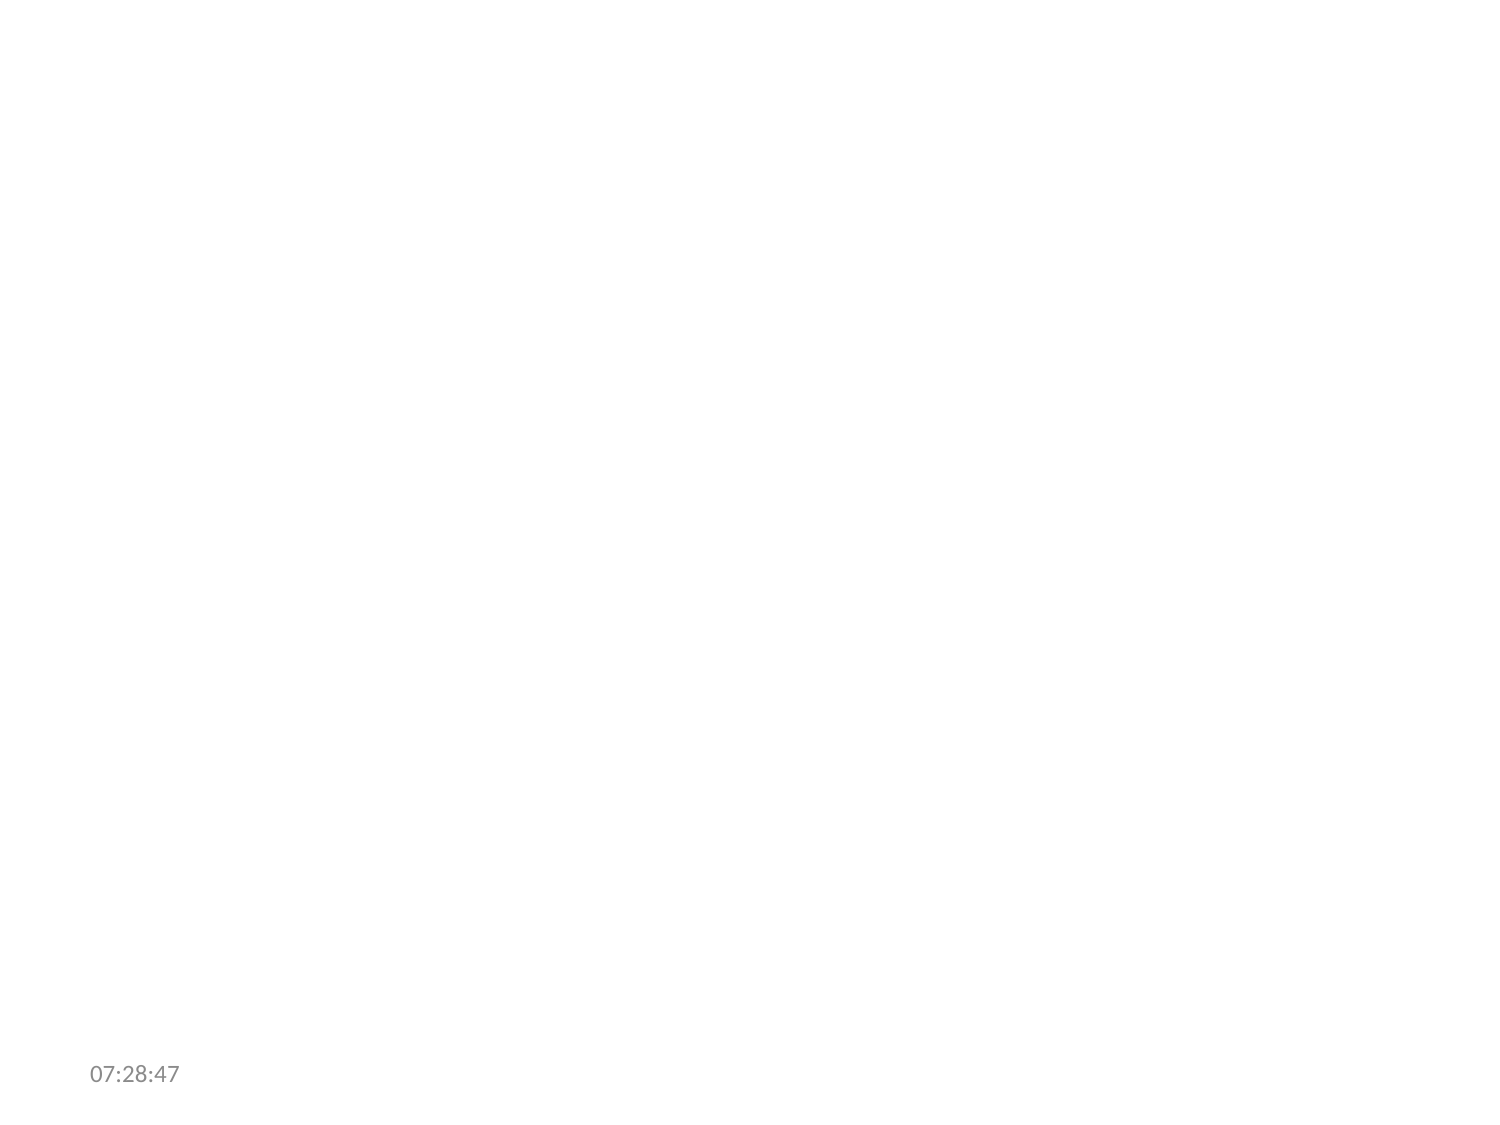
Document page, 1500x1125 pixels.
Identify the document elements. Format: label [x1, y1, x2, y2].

slide_number [75, 1042, 425, 1103]
